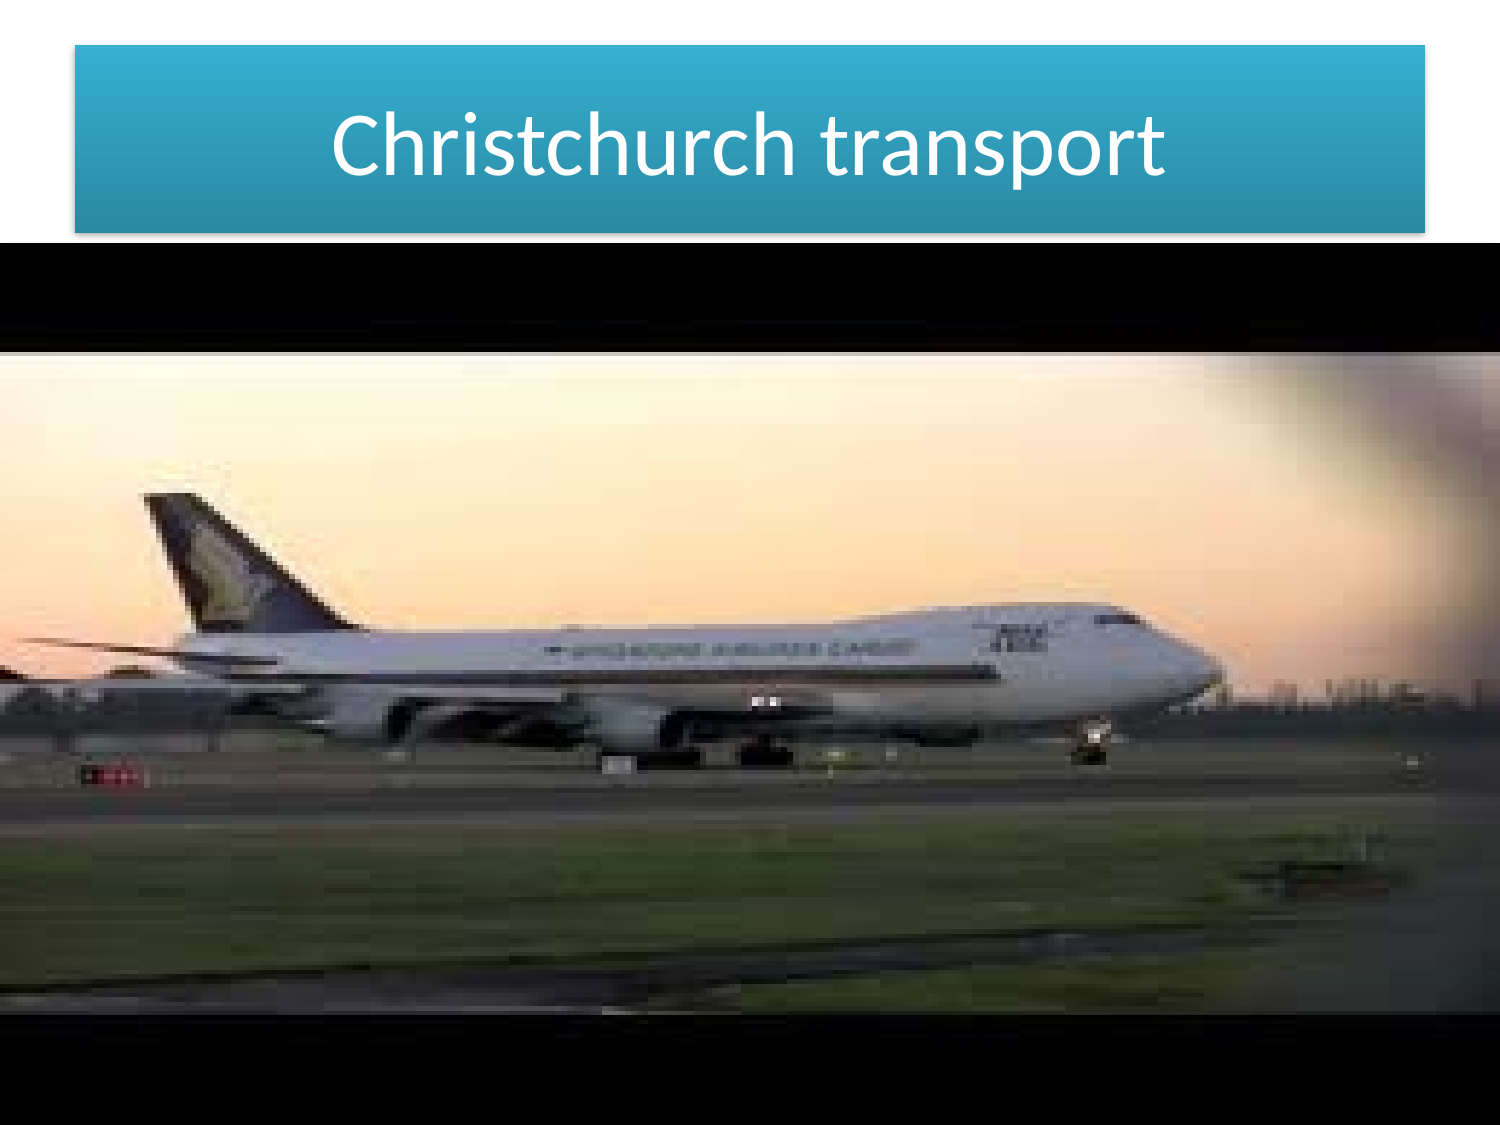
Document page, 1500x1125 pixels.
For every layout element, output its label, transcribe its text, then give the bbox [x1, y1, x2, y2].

title Christchurch transport [75, 45, 1425, 233]
picture [0, 243, 1500, 1125]
